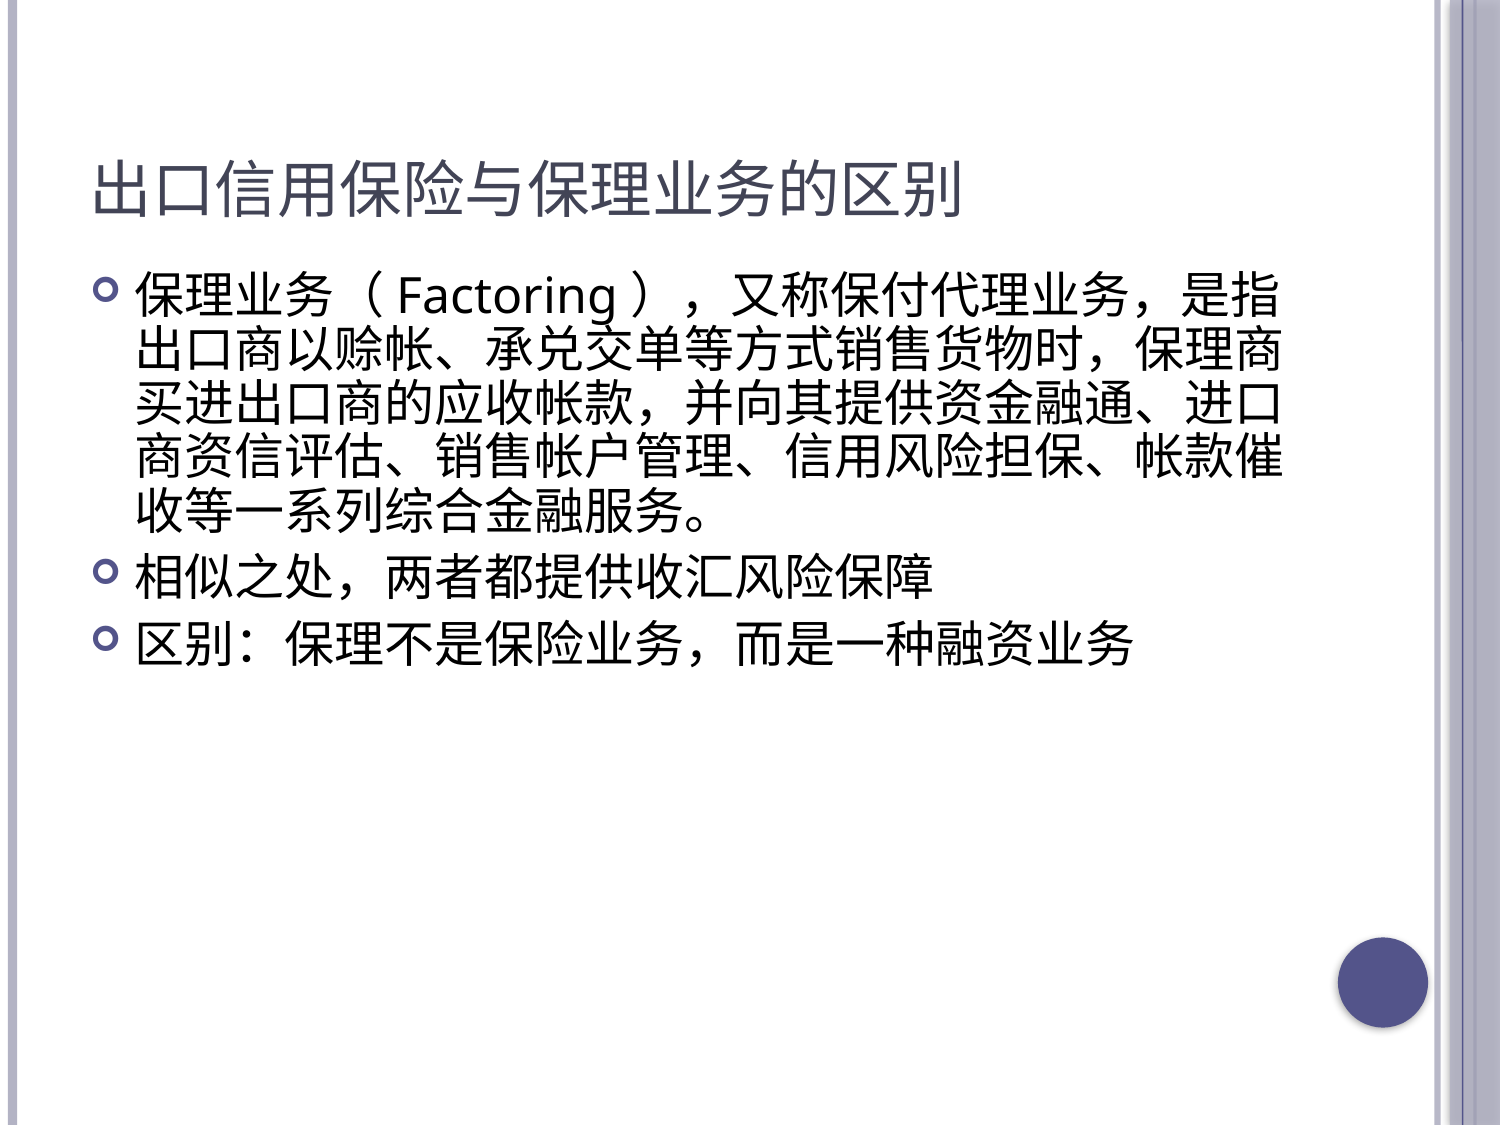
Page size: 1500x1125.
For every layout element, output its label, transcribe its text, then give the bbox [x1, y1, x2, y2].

title 出口信用保险与保理业务的区别 [75, 45, 1300, 233]
list 保理业务（Factoring），又称保付代理业务，是指出口商以赊帐、承兑交单等方式销售货物时，保理商买进出口商的应收帐款，并向其提供资金融通、进口商资信评估、销售帐户管理、信用风险担保、帐款催收等一系列综合金融服务。 相似之处，两者都提供收汇风险保障 区别：保理不是保险业务，而是一种融资业务 [74, 262, 1301, 1063]
